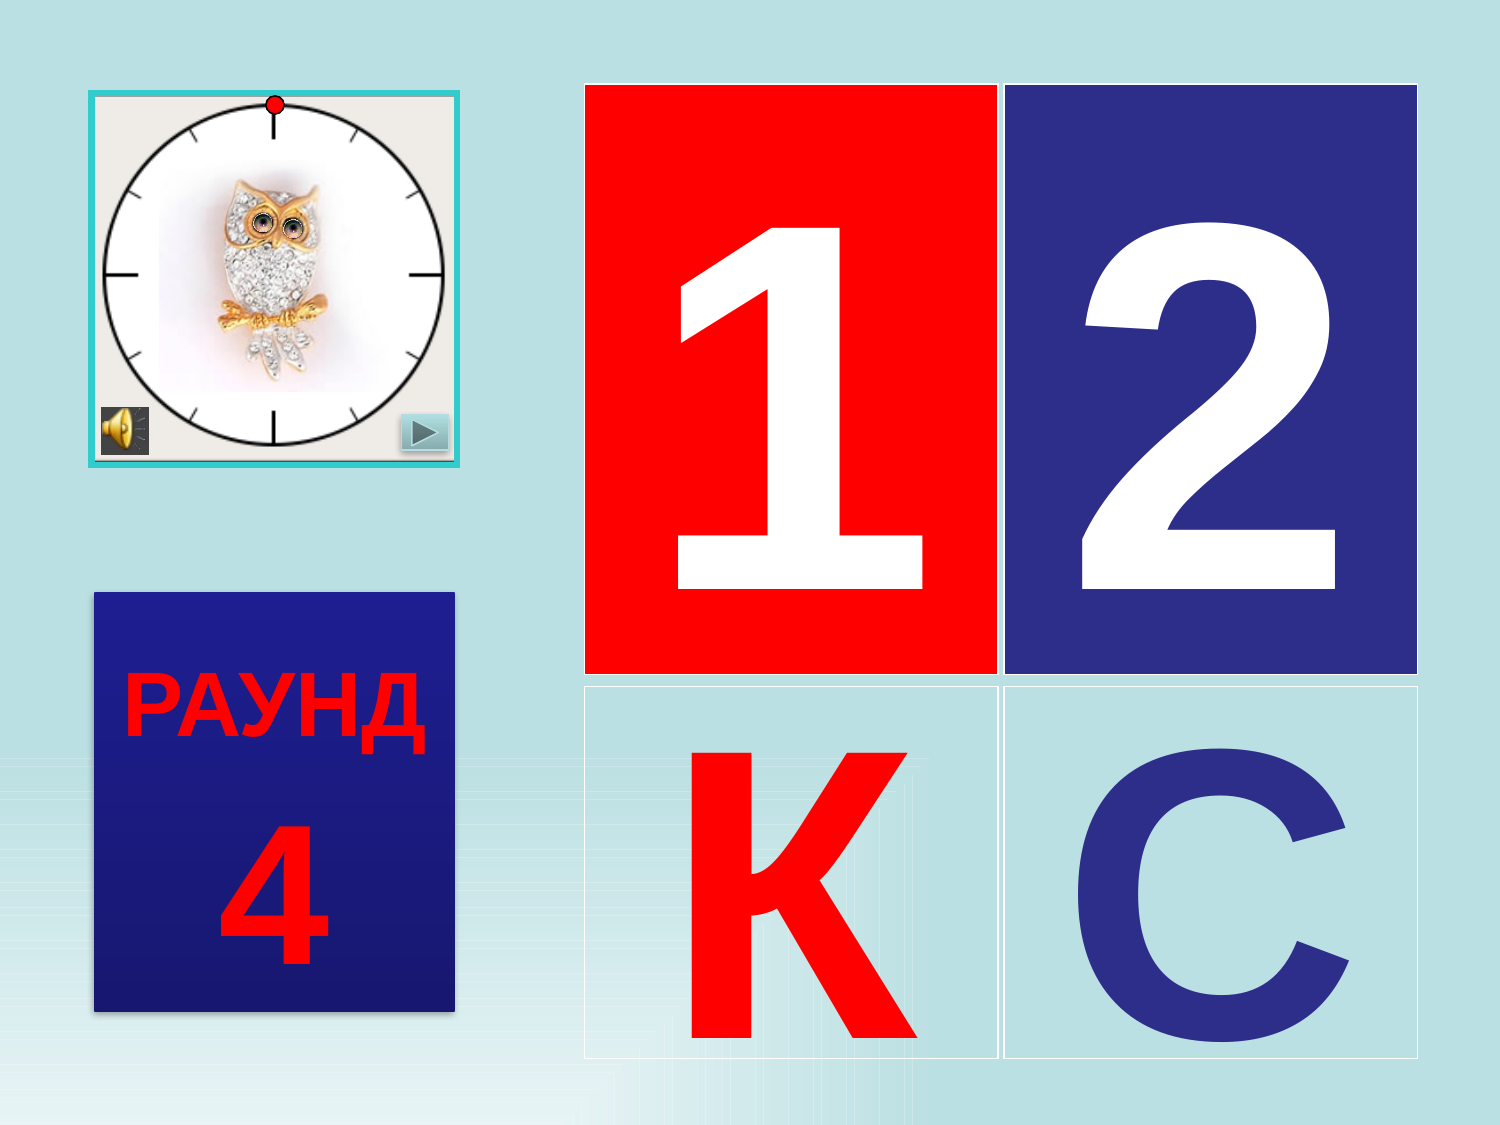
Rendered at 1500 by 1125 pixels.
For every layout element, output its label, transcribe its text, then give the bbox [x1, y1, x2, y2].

text_box РАУНД 4 [94, 592, 455, 1012]
text_box С [1004, 686, 1418, 1059]
text_box 1 [584, 84, 999, 675]
text_box К [584, 686, 998, 1059]
picture [95, 96, 454, 462]
text_box 2 [1004, 84, 1418, 675]
